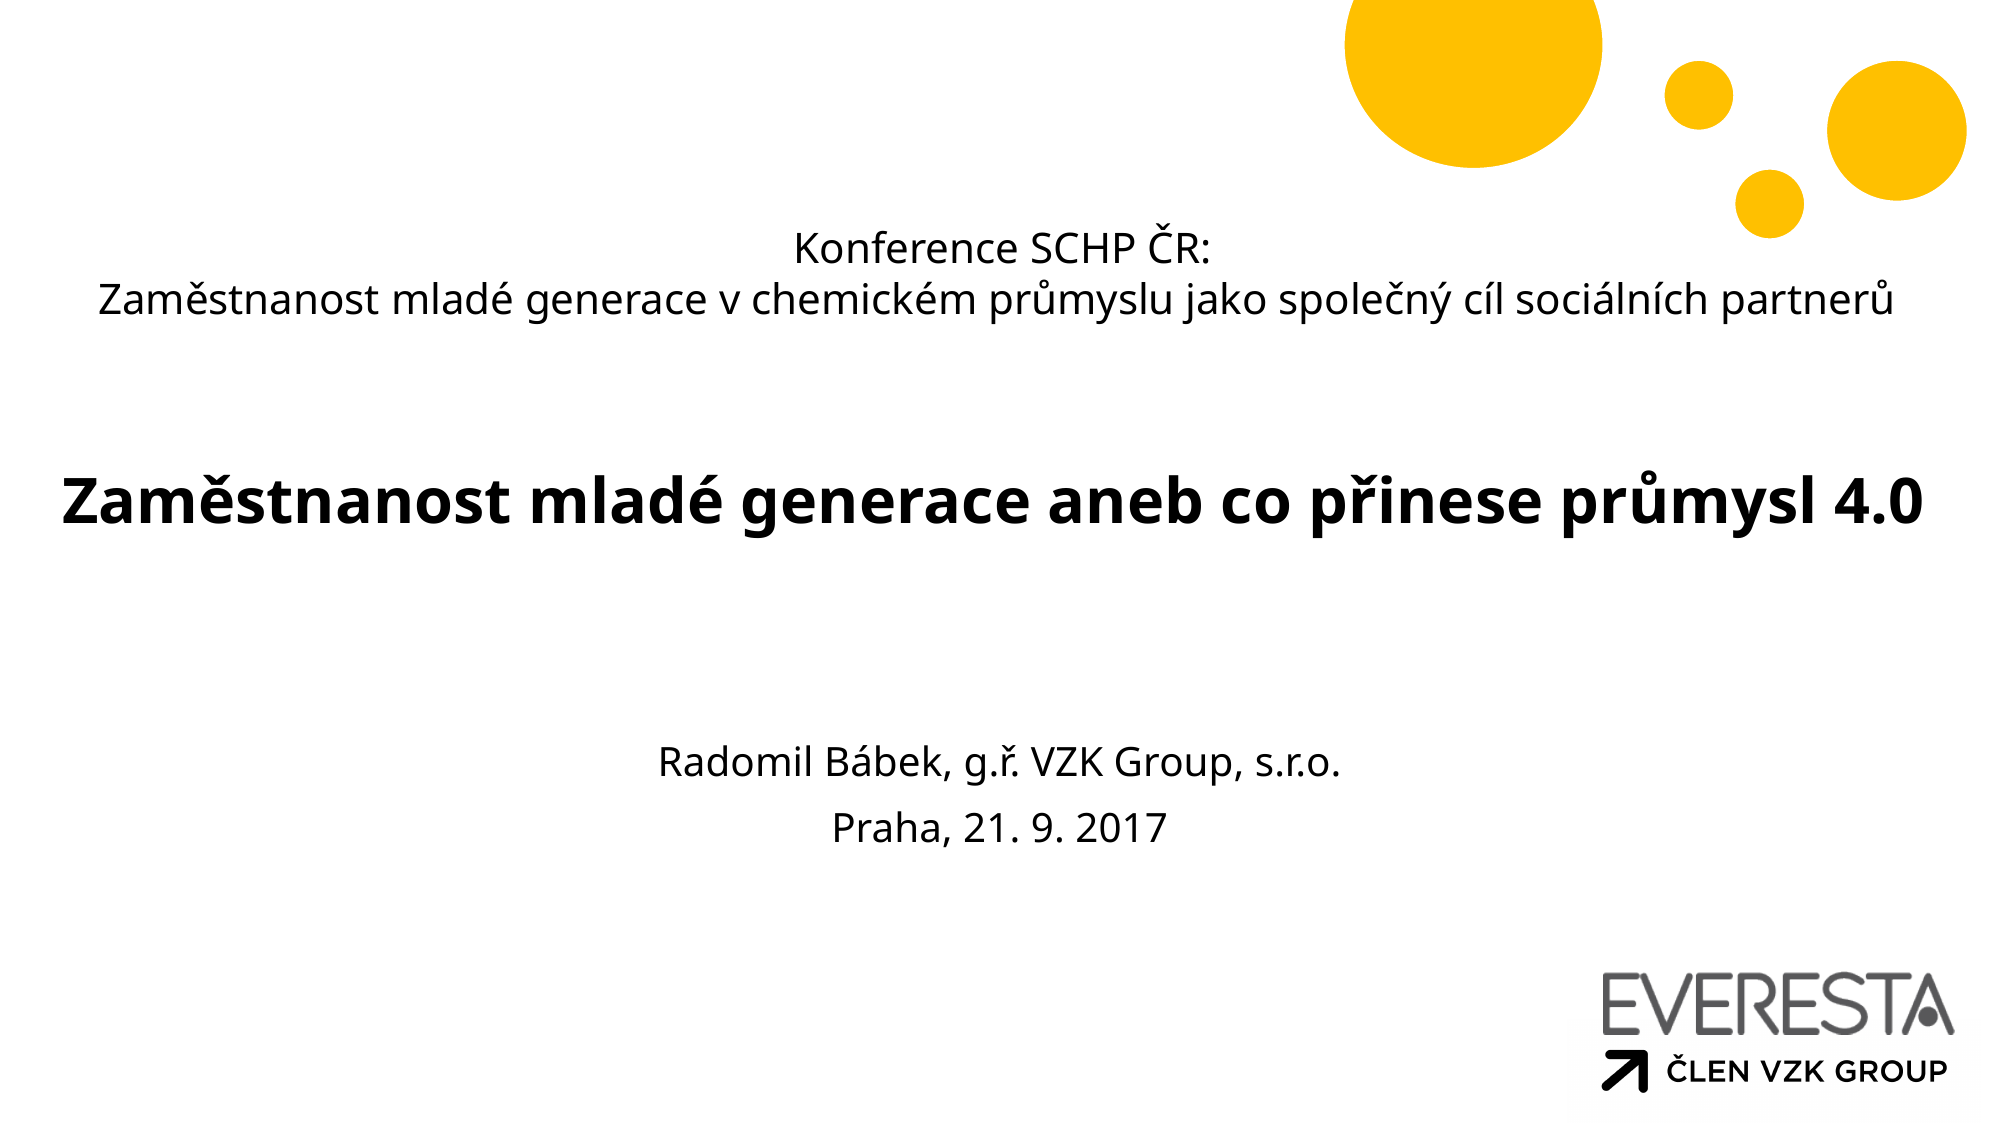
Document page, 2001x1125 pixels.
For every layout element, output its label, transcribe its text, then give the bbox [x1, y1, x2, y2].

title Konference SCHP ČR: Zaměstnanost mladé generace v chemickém průmyslu jako společný cíl sociálních partnerů Zaměstnanost mladé generace aneb co přinese průmysl 4.0 [46, 184, 1960, 624]
picture [1567, 971, 1981, 1123]
subtitle Radomil Bábek, g.ř. VZK Group, s.r.o. Praha, 21. 9. 2017 [249, 590, 1750, 863]
